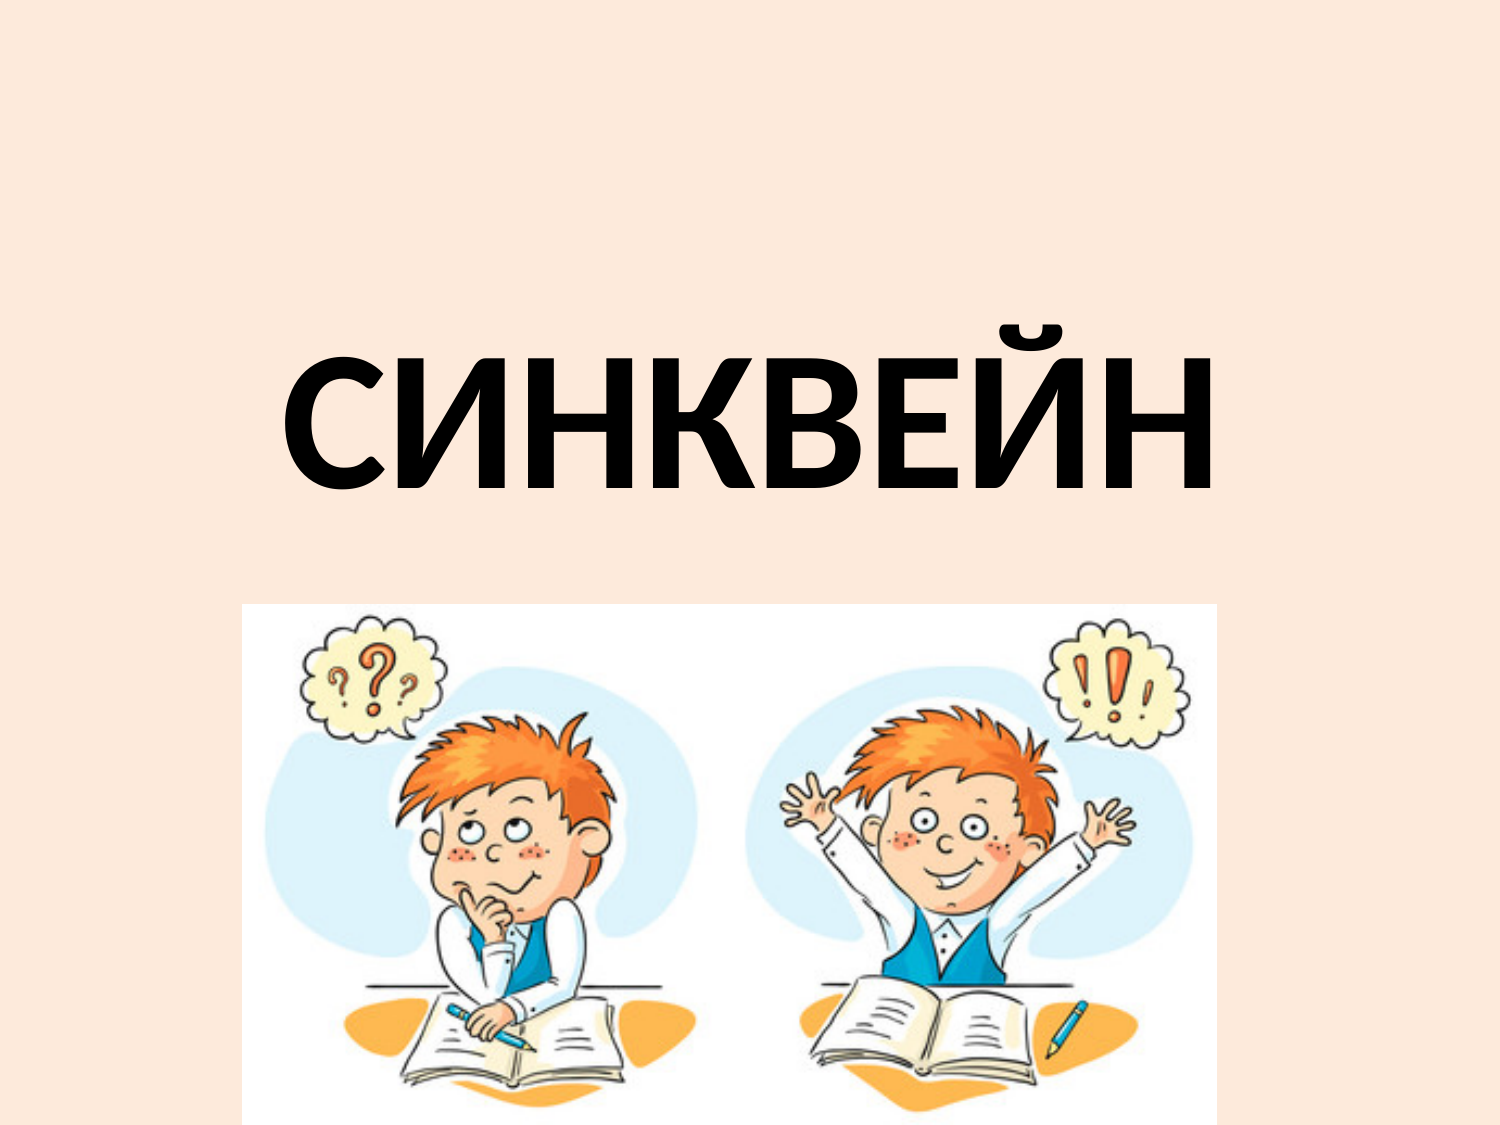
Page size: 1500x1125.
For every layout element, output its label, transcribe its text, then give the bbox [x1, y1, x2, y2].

picture [241, 603, 1217, 1125]
title СИНКВЕЙН [76, 314, 1427, 502]
